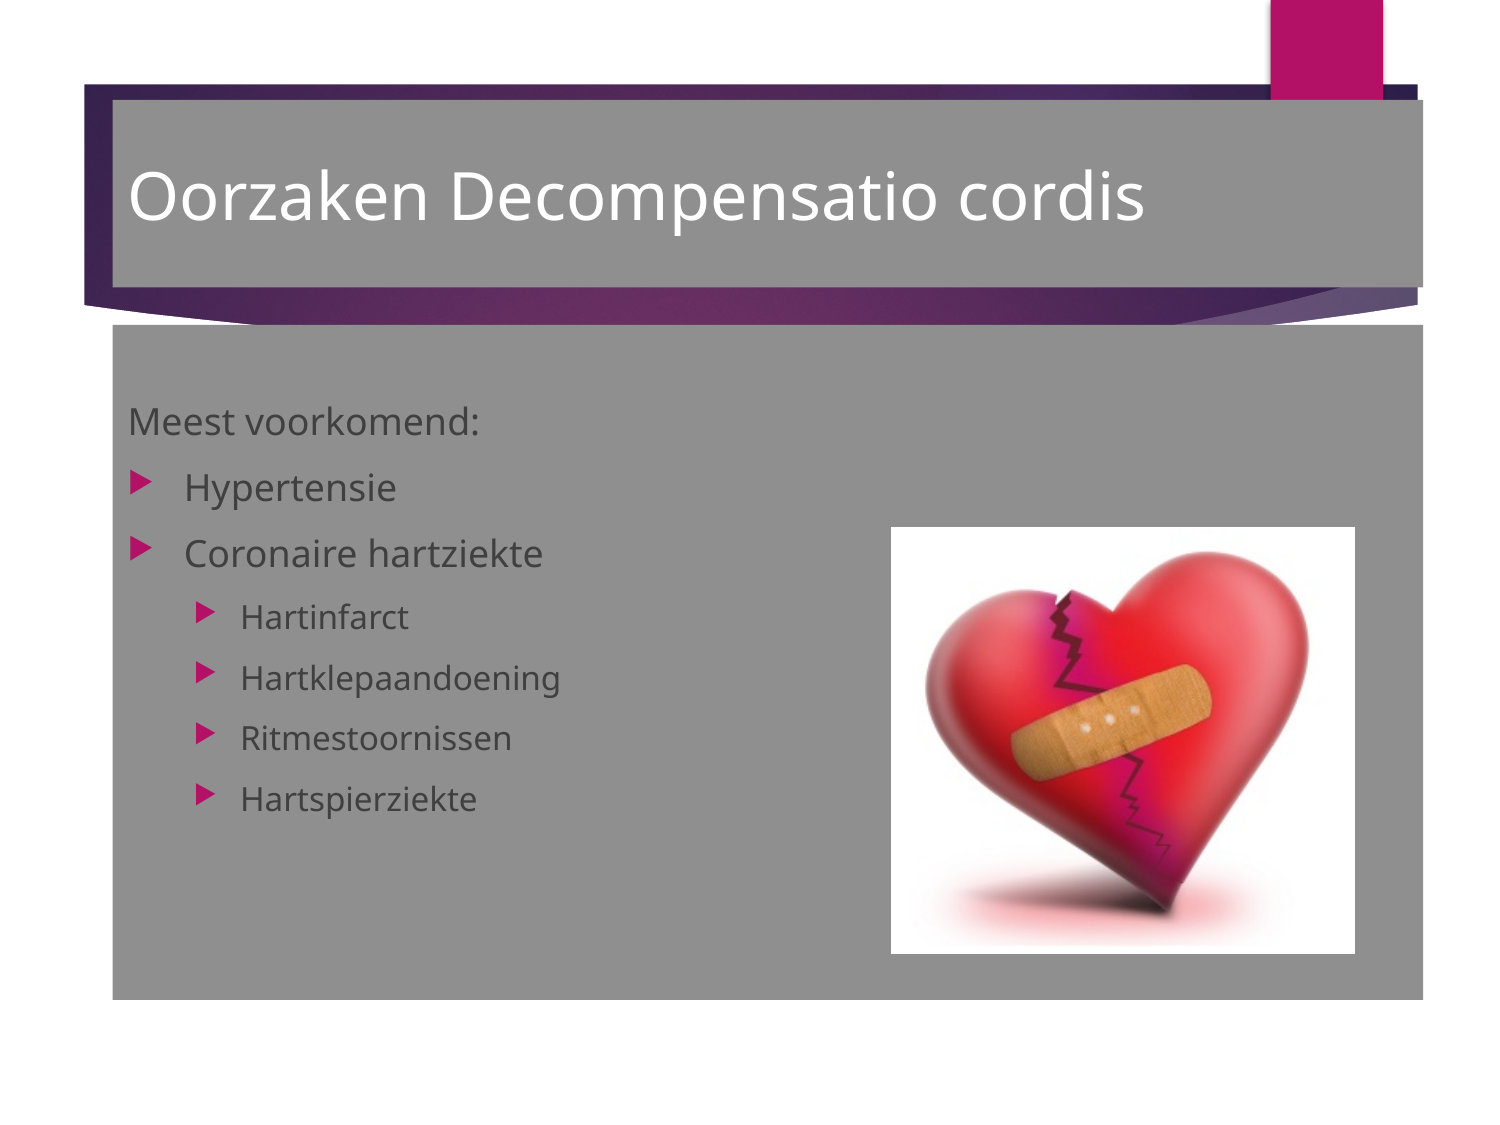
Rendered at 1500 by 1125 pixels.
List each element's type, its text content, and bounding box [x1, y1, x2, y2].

list Meest voorkomend: Hypertensie Coronaire hartziekte Hartinfarct Hartklepaandoening Ritmestoornissen Hartspierziekte [112, 324, 1424, 1000]
title Oorzaken Decompensatio cordis [112, 99, 1424, 288]
picture [891, 526, 1355, 954]
